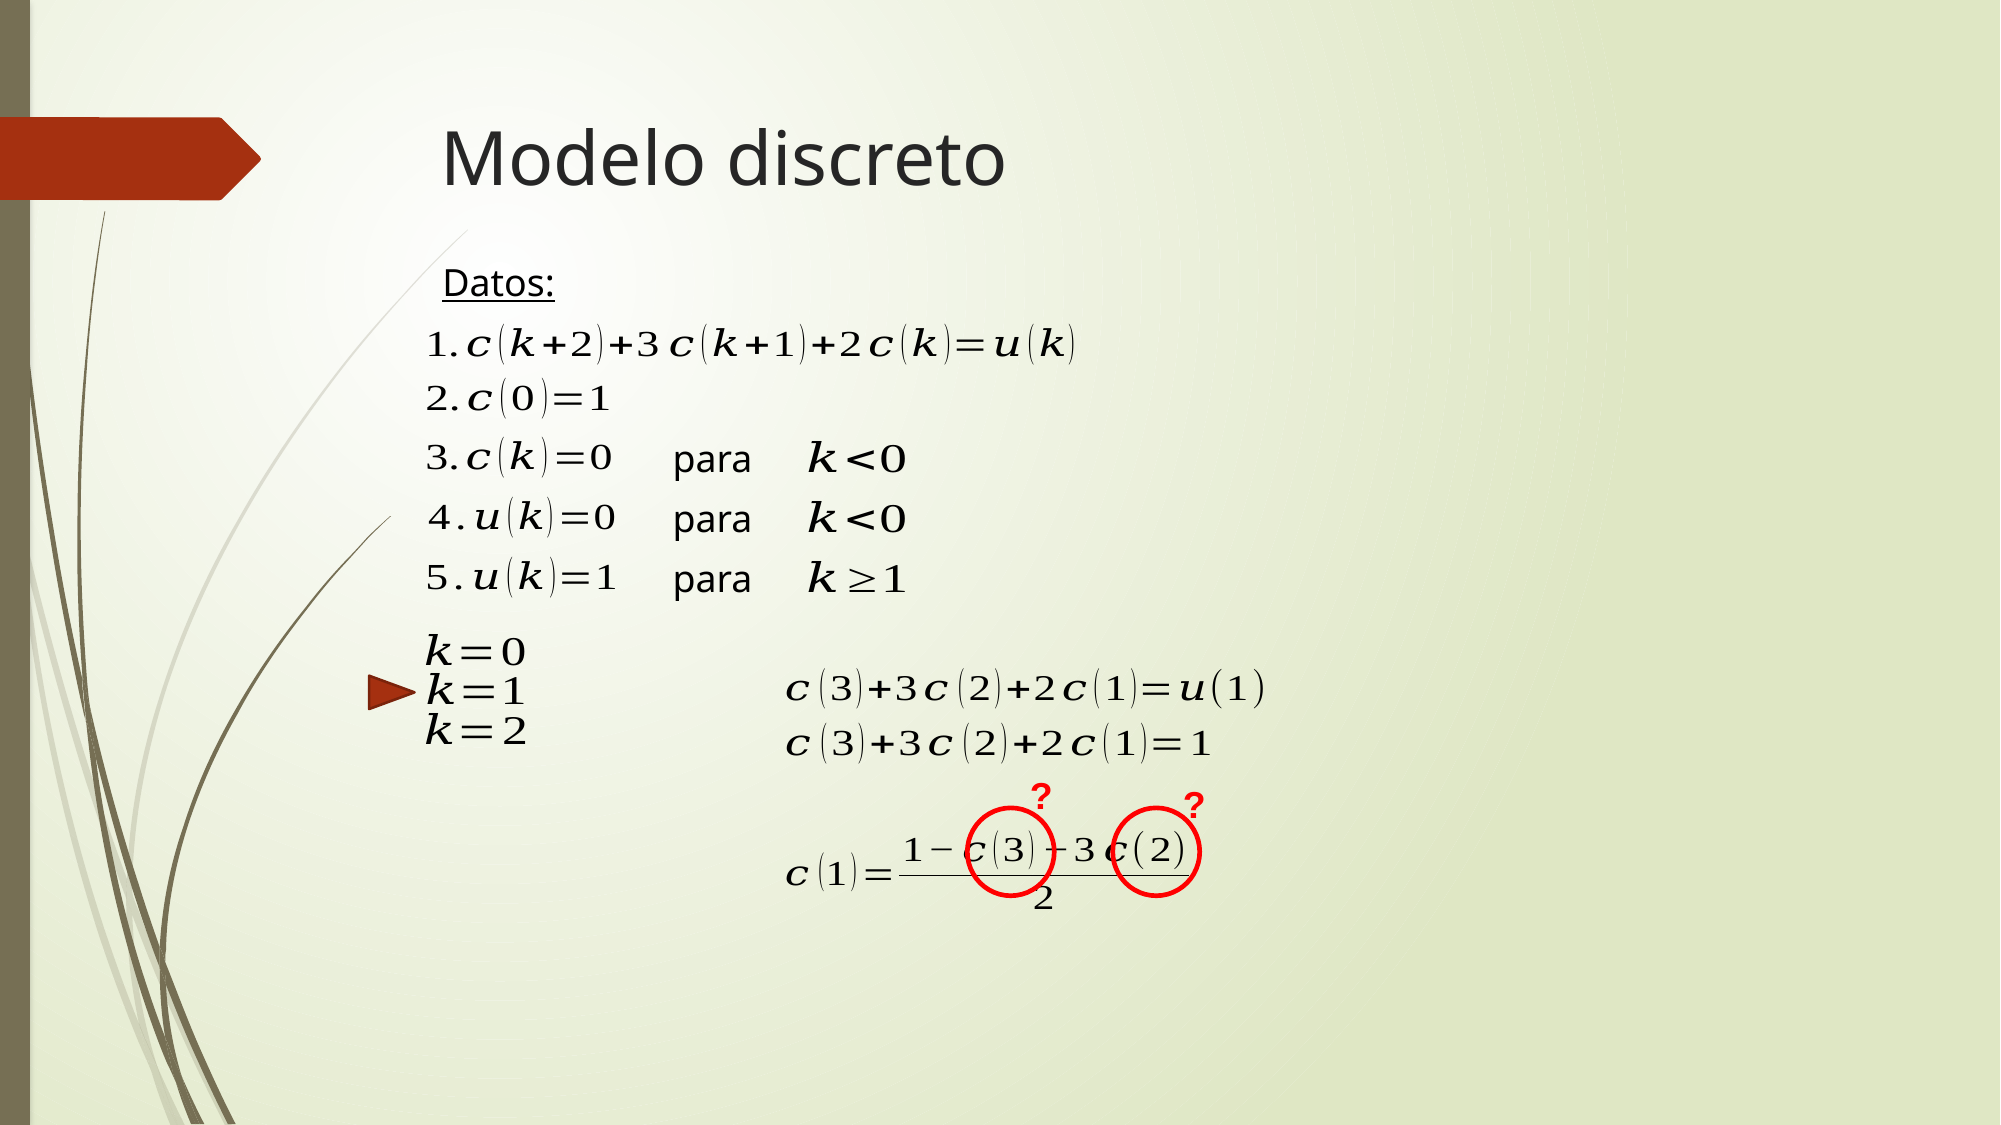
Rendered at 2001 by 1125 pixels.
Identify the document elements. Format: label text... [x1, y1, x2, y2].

text_box [966, 806, 1056, 898]
text_box para [657, 547, 768, 608]
text_box [1111, 806, 1202, 898]
text_box para [657, 487, 768, 547]
text_box ? [1015, 764, 1069, 825]
title Modelo discreto [425, 102, 1888, 313]
text_box para [657, 427, 768, 487]
text_box ? [1168, 773, 1221, 834]
text_box Datos: [427, 251, 571, 312]
text_box [367, 674, 416, 711]
